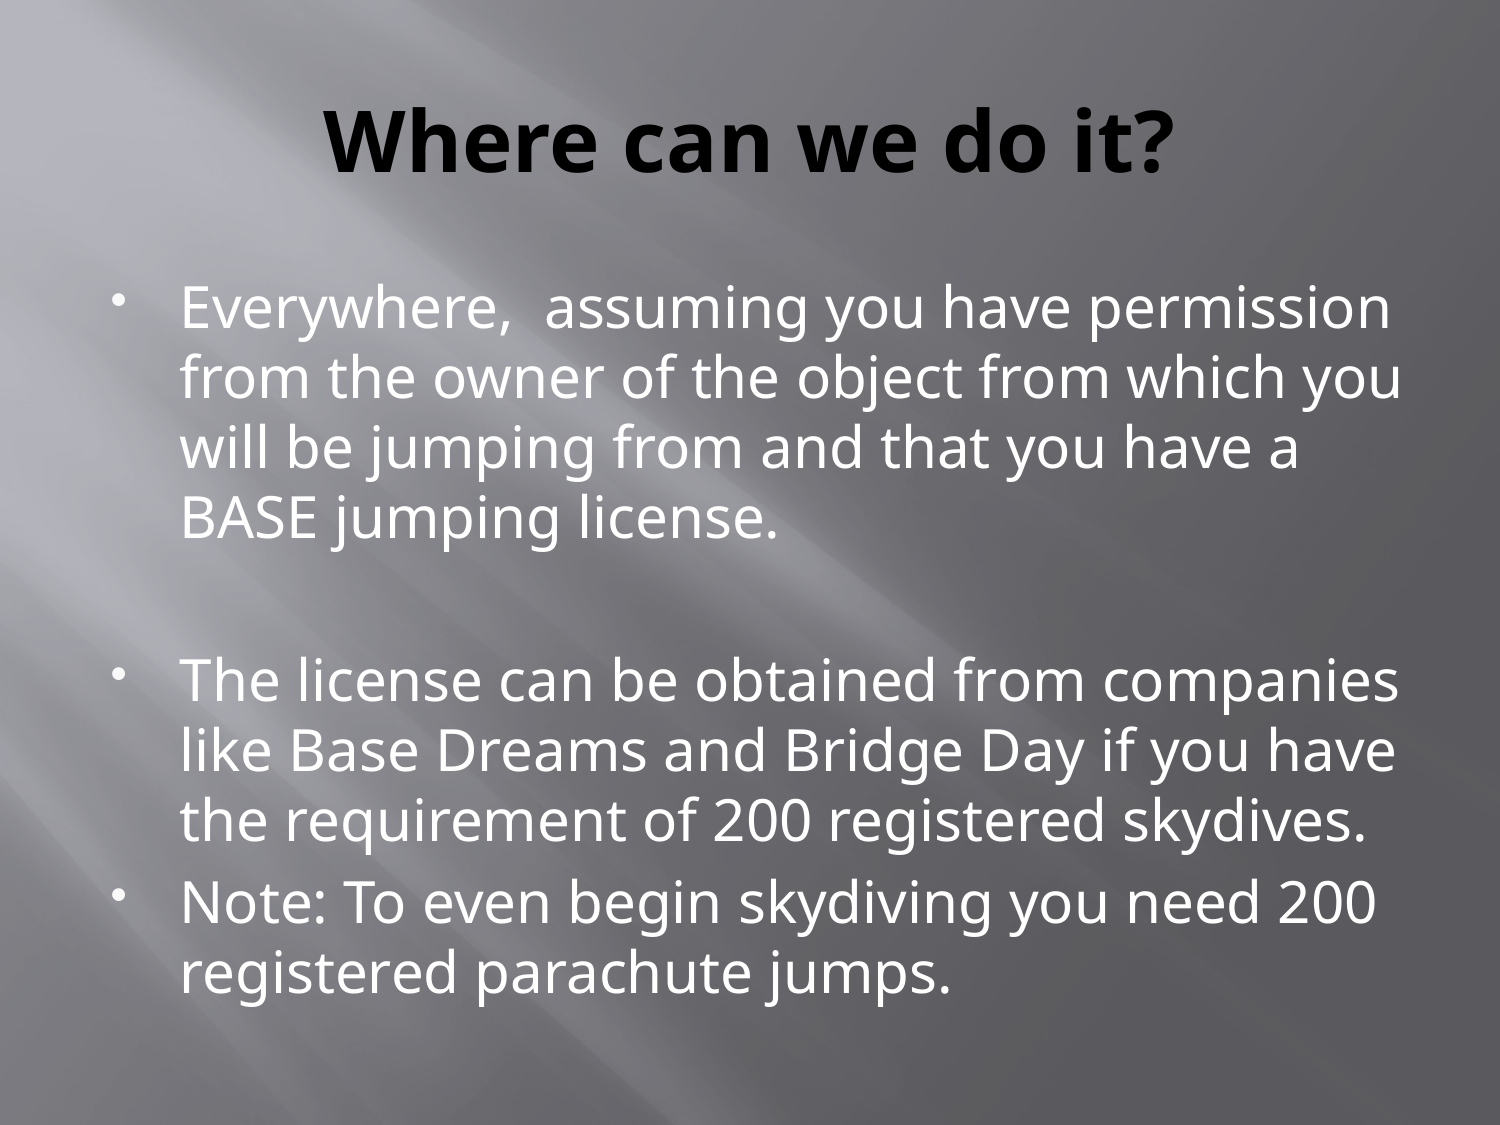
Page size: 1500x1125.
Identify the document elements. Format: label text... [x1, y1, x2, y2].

title Where can we do it? [75, 45, 1425, 233]
list Everywhere, assuming you have permission from the owner of the object from which you will be jumping from and that you have a BASE jumping license. The license can be obtained from companies like Base Dreams and Bridge Day if you have the requirement of 200 registered skydives. Note: To even begin skydiving you need 200 registered parachute jumps. [75, 262, 1425, 1035]
